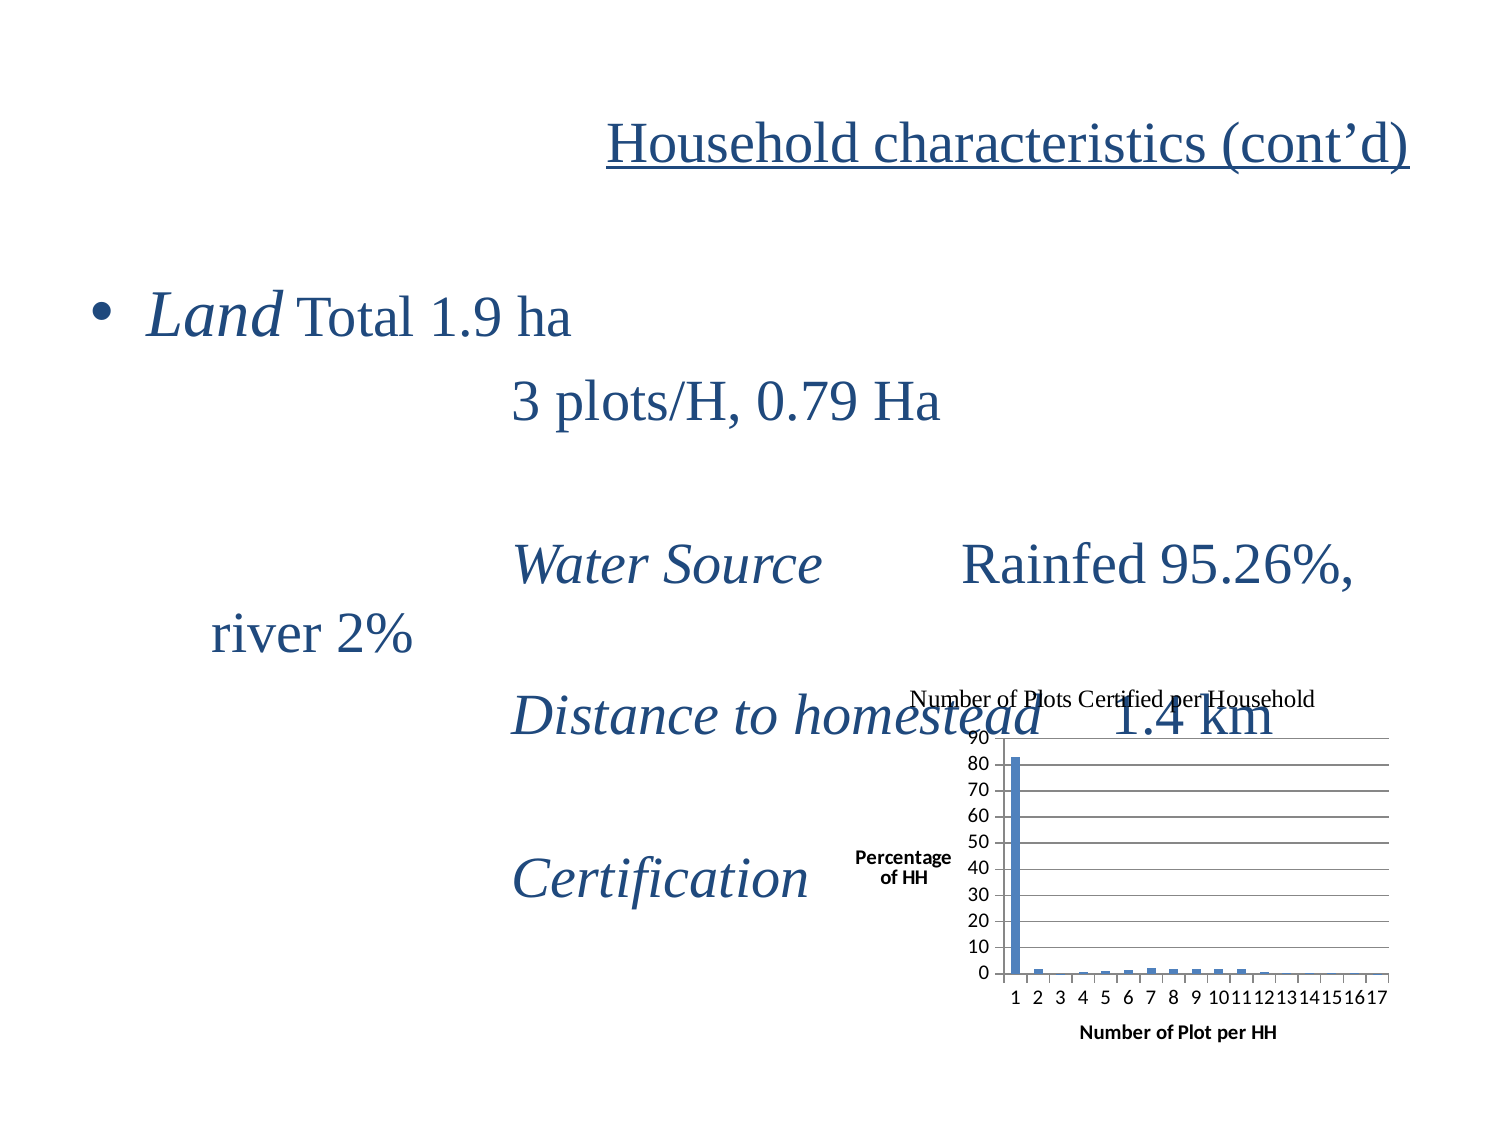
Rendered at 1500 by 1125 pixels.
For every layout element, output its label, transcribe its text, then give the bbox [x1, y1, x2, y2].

list Land Total 1.9 ha 3 plots/H, 0.79 Ha Water Source Rainfed 95.26%, river 2% Distance to homestead 1.4 km Certification [75, 262, 1463, 1005]
title Household characteristics (cont’d) [75, 45, 1425, 233]
chart [824, 662, 1401, 1076]
